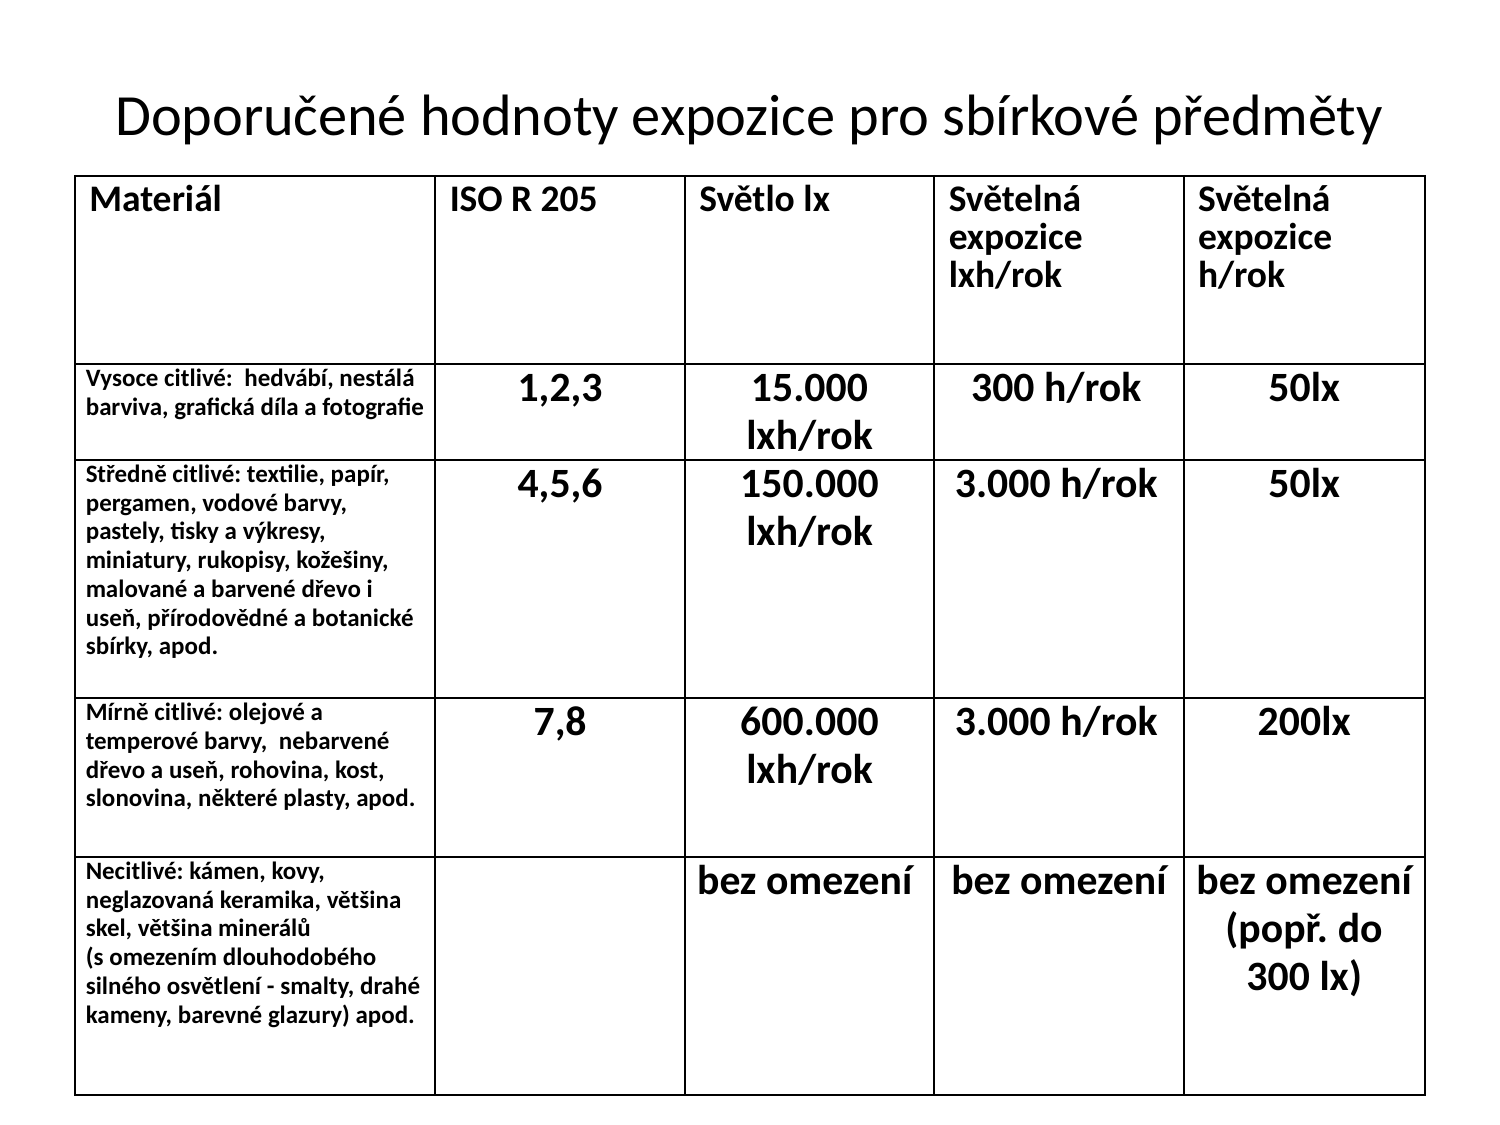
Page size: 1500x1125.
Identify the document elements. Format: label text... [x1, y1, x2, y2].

table_cell 200lx [1185, 699, 1424, 856]
table_cell 1,2,3 [436, 365, 684, 459]
table_cell 50lx [1185, 365, 1424, 459]
table_header ISO R 205 [436, 177, 684, 363]
table_cell Necitlivé: kámen, kovy, neglazovaná keramika, většina skel, většina minerálů (s omezením dlouhodobého silného osvětlení - smalty, drahé kameny, barevné glazury) apod. [76, 858, 434, 1094]
table_cell 3.000 h/rok [935, 461, 1183, 697]
table_header Světlo lx [686, 177, 933, 363]
table_cell 300 h/rok [935, 365, 1183, 459]
table_cell [436, 858, 684, 1094]
table_cell bez omezení [686, 858, 933, 1094]
table_cell 150.000 lxh/rok [686, 461, 933, 697]
table_header Světelná expozice lxh/rok [935, 177, 1183, 363]
table_cell 4,5,6 [436, 461, 684, 697]
title Doporučené hodnoty expozice pro sbírkové předměty [49, 37, 1450, 188]
table_cell bez omezení (popř. do 300 lx) [1185, 858, 1424, 1094]
table_cell 7,8 [436, 699, 684, 856]
table_cell 600.000 lxh/rok [686, 699, 933, 856]
table_cell Středně citlivé: textilie, papír, pergamen, vodové barvy, pastely, tisky a výkresy, miniatury, rukopisy, kožešiny, malované a barvené dřevo i useň, přírodovědné a botanické sbírky, apod. [76, 461, 434, 697]
table_header Materiál [76, 177, 434, 363]
table_cell 50lx [1185, 461, 1424, 697]
table_cell 15.000 lxh/rok [686, 365, 933, 459]
table_cell bez omezení [935, 858, 1183, 1094]
table_cell Vysoce citlivé: hedvábí, nestálá barviva, grafická díla a fotografie [76, 365, 434, 459]
table_cell Mírně citlivé: olejové a temperové barvy, nebarvené dřevo a useň, rohovina, kost, slonovina, některé plasty, apod. [76, 699, 434, 856]
table_header Světelná expozice h/rok [1185, 177, 1424, 363]
table_cell 3.000 h/rok [935, 699, 1183, 856]
